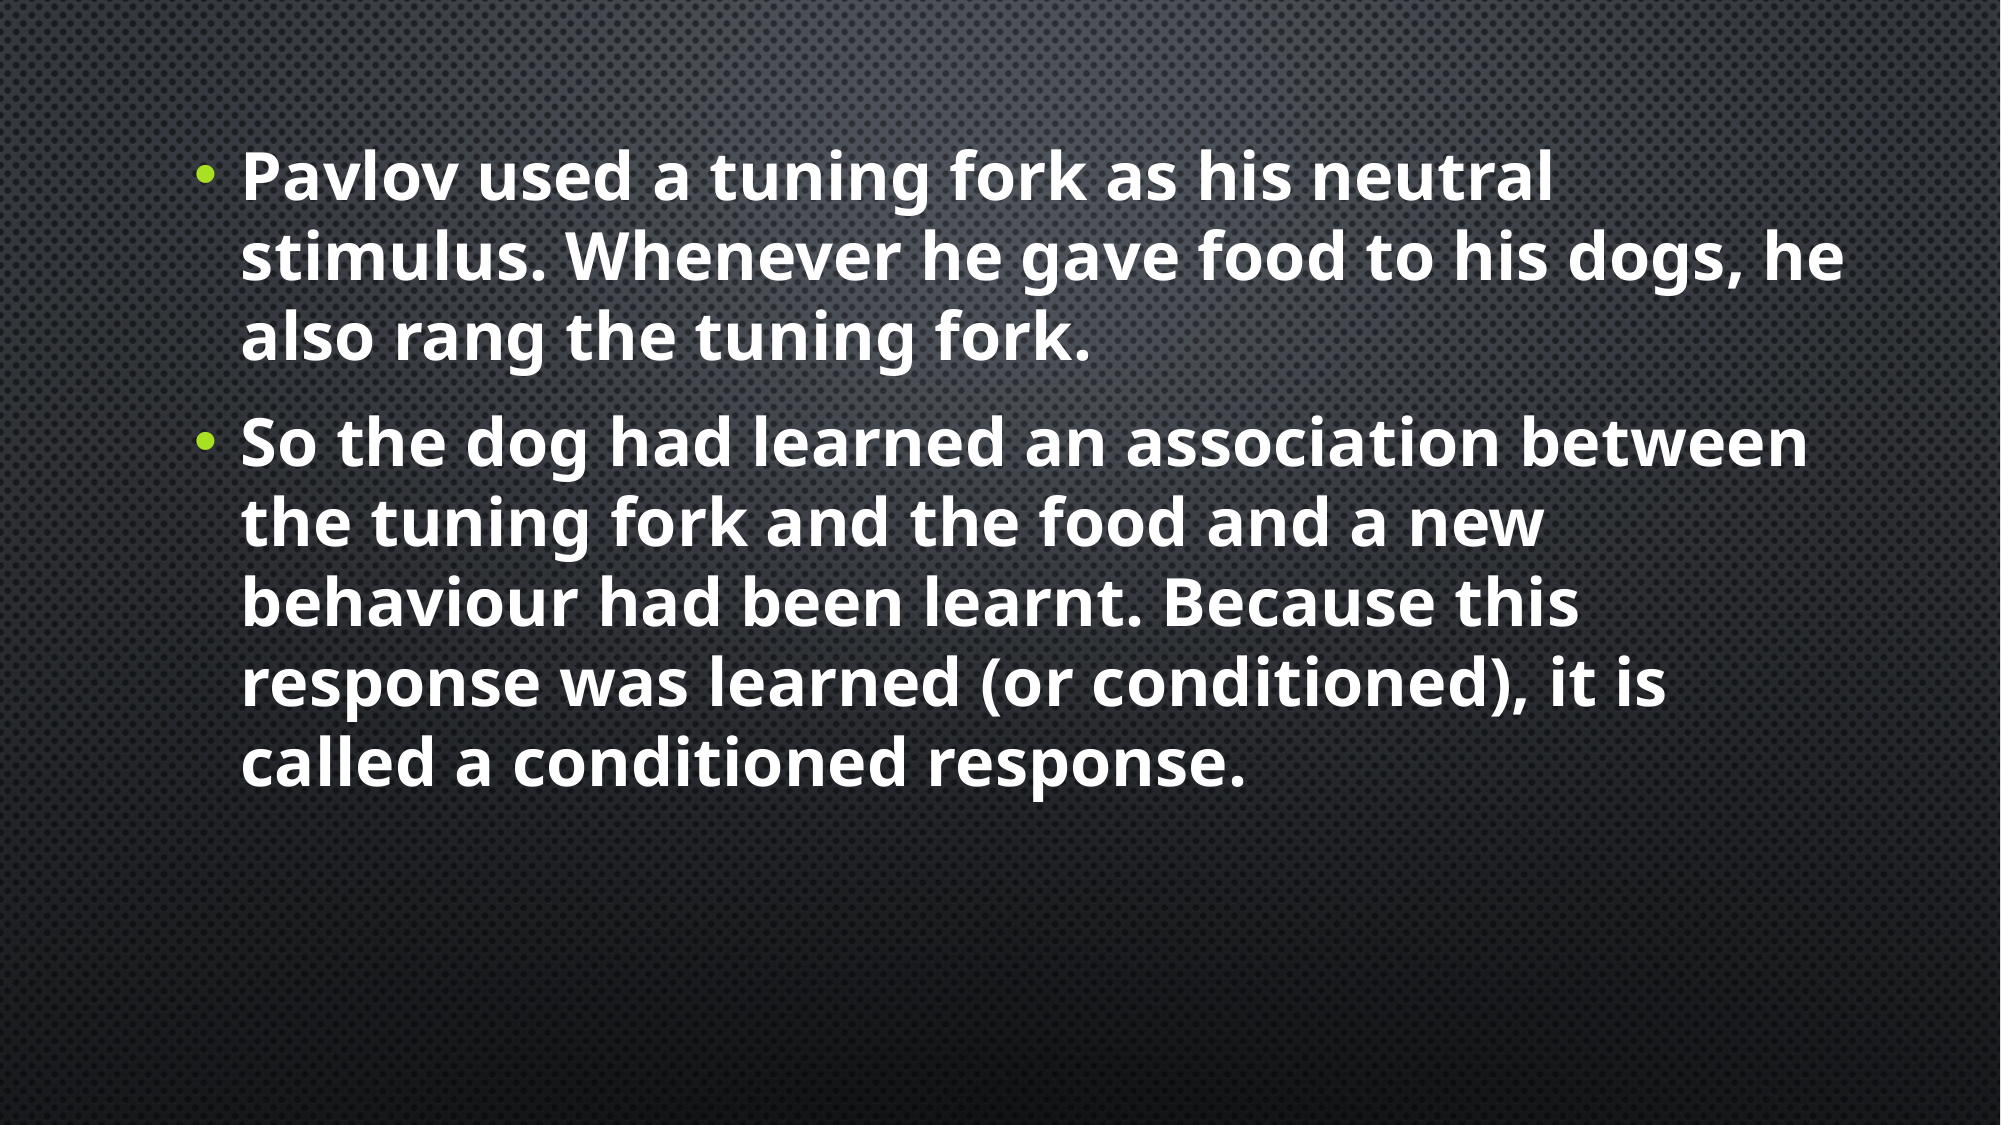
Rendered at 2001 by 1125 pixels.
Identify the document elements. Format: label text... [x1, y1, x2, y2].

list Pavlov used a tuning fork as his neutral stimulus. Whenever he gave food to his dogs, he also rang the tuning fork. So the dog had learned an association between the tuning fork and the food and a new behaviour had been learnt. Because this response was learned (or conditioned), it is called a conditioned response. [178, 97, 1869, 1048]
